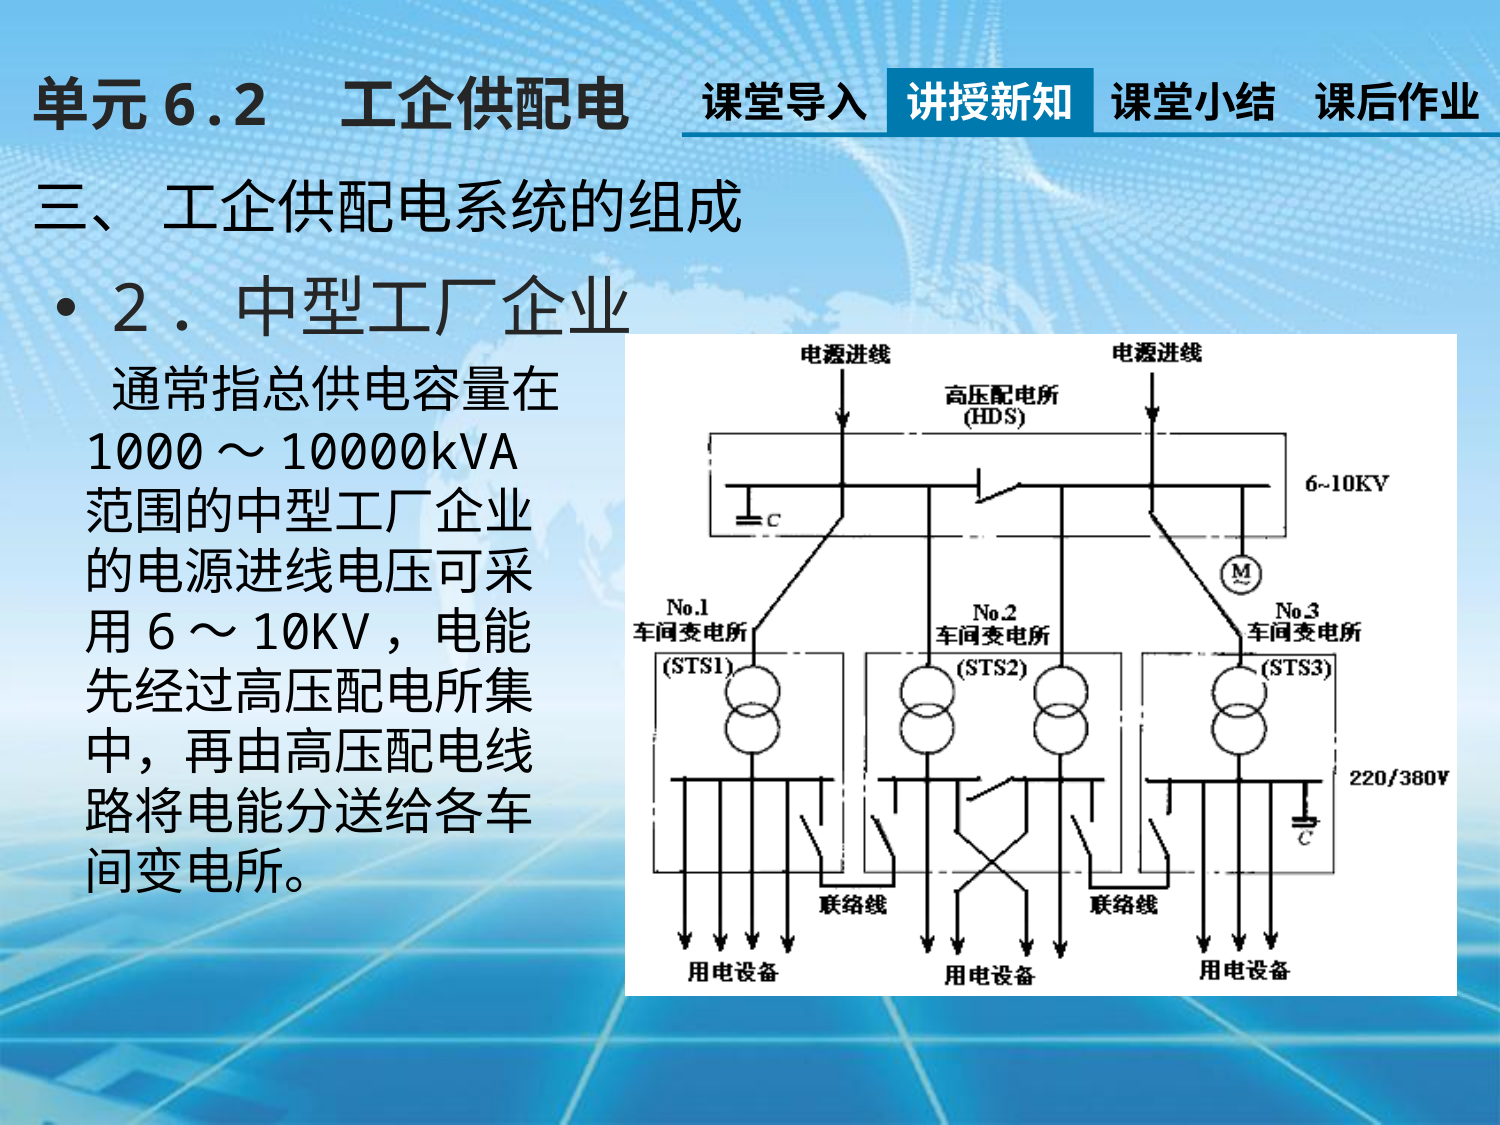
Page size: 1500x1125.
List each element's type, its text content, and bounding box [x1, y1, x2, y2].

picture [0, 0, 1500, 1125]
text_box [625, 334, 1457, 996]
text_box 通常指总供电容量在1000～10000kVA范围的中型工厂企业的电源进线电压可采用6～10KV，电能先经过高压配电所集中，再由高压配电线路将电能分送给各车间变电所。 [69, 341, 583, 907]
text_box 三、 工企供配电系统的组成 [17, 162, 1367, 267]
text_box 2．中型工厂企业 [39, 266, 1390, 362]
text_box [16, 59, 1500, 145]
